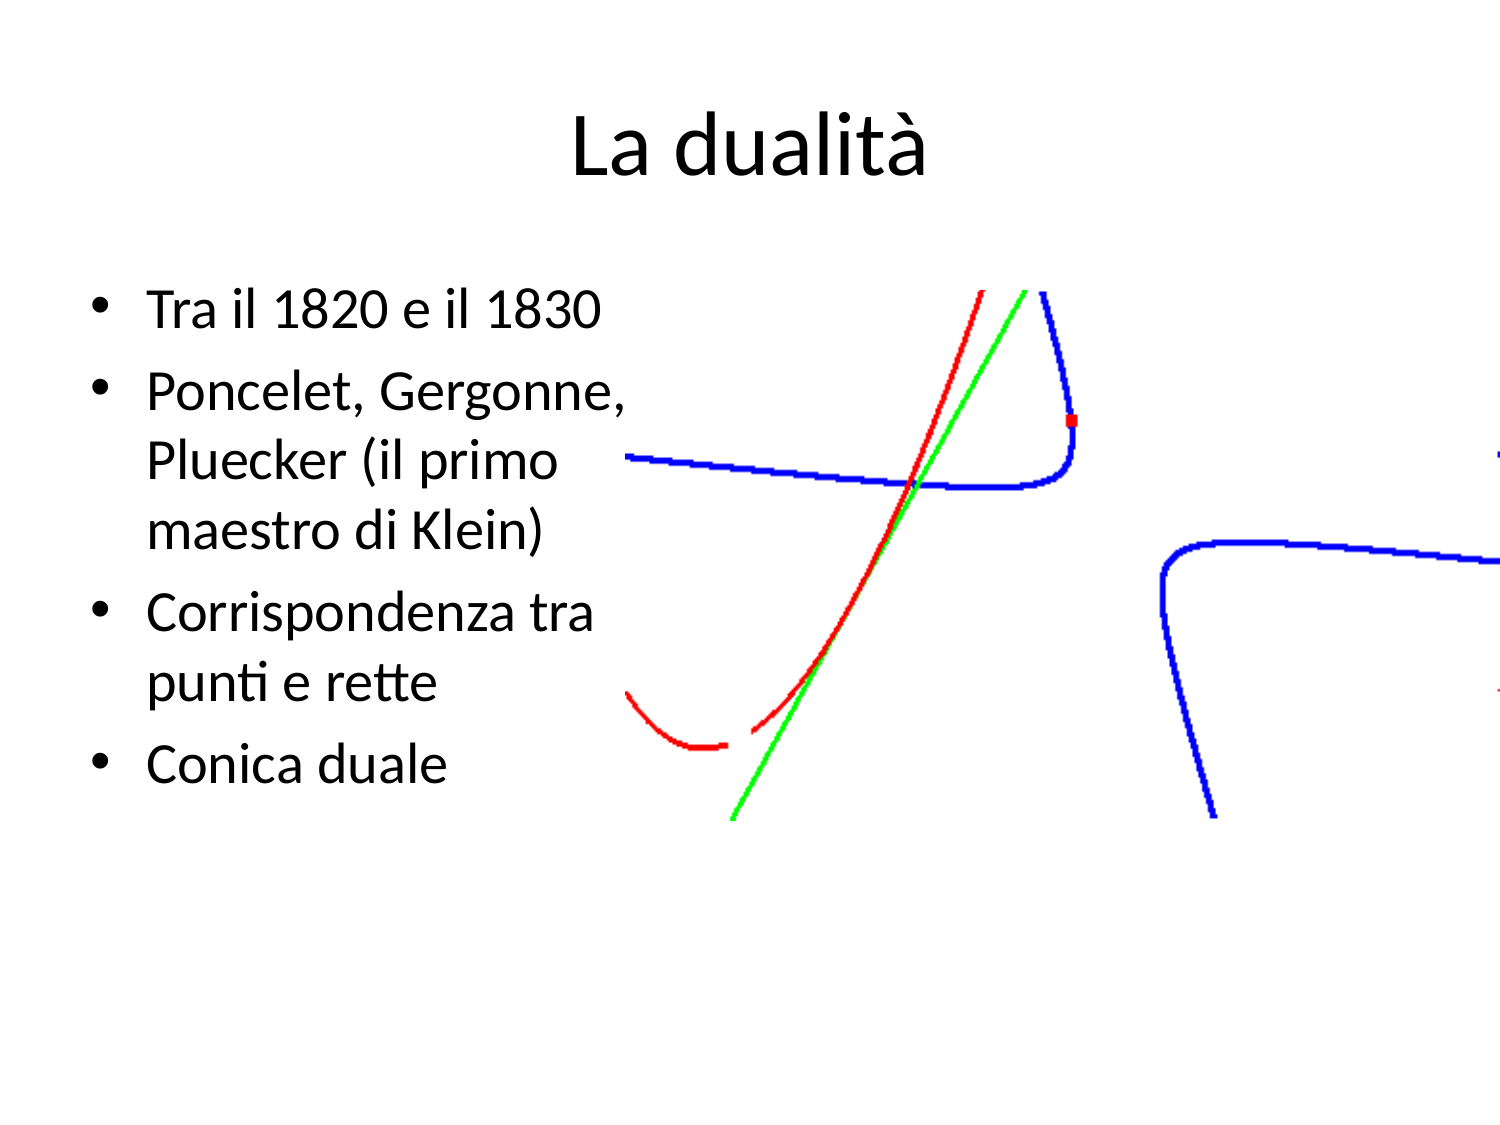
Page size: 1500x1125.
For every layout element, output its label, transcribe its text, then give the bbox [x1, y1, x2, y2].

list Tra il 1820 e il 1830 Poncelet, Gergonne, Pluecker (il primo maestro di Klein) Corrispondenza tra punti e rette Conica duale [75, 262, 738, 1005]
title La dualità [75, 45, 1425, 233]
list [624, 290, 1500, 821]
